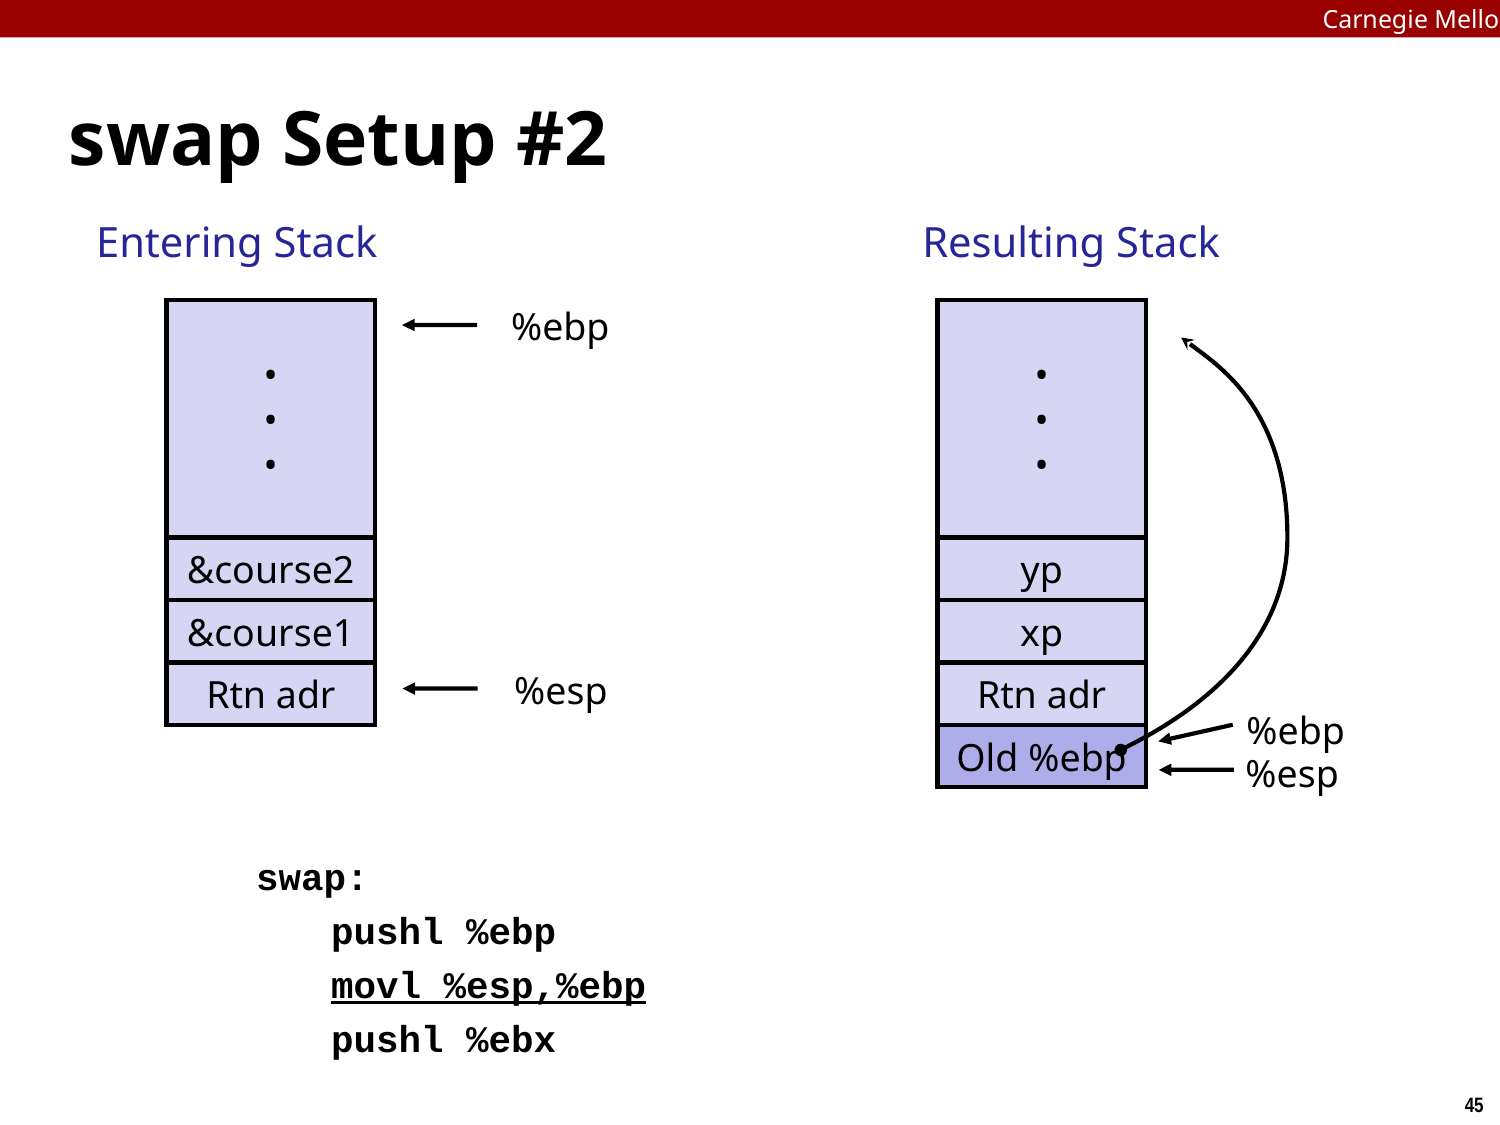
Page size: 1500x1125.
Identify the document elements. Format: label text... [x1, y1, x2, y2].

text_box • • • [166, 299, 375, 538]
text_box xp [937, 599, 1142, 662]
text_box [1158, 724, 1233, 745]
text_box &course2 [166, 538, 375, 599]
text_box &course1 [166, 599, 375, 662]
text_box yp [937, 538, 1146, 599]
text_box [402, 318, 478, 332]
text_box swap: pushl %ebp movl %esp,%ebp pushl %ebx [249, 837, 1077, 1025]
text_box Resulting Stack [902, 209, 1240, 272]
text_box Old %ebp [937, 724, 1146, 788]
text_box %esp [1239, 743, 1346, 802]
text_box %esp [507, 660, 614, 718]
text_box [0, 0, 1500, 38]
text_box %ebp [1240, 700, 1352, 759]
text_box [1158, 763, 1234, 777]
text_box Carnegie Mellon [1322, 3, 1500, 33]
text_box [402, 682, 478, 695]
text_box Entering Stack [89, 209, 384, 272]
text_box Rtn adr [166, 662, 375, 725]
title swap Setup #2 [62, 41, 1438, 230]
text_box • • • [937, 299, 1146, 538]
text_box [1114, 337, 1288, 757]
text_box Rtn adr [937, 662, 1133, 724]
text_box %ebp [504, 296, 616, 355]
